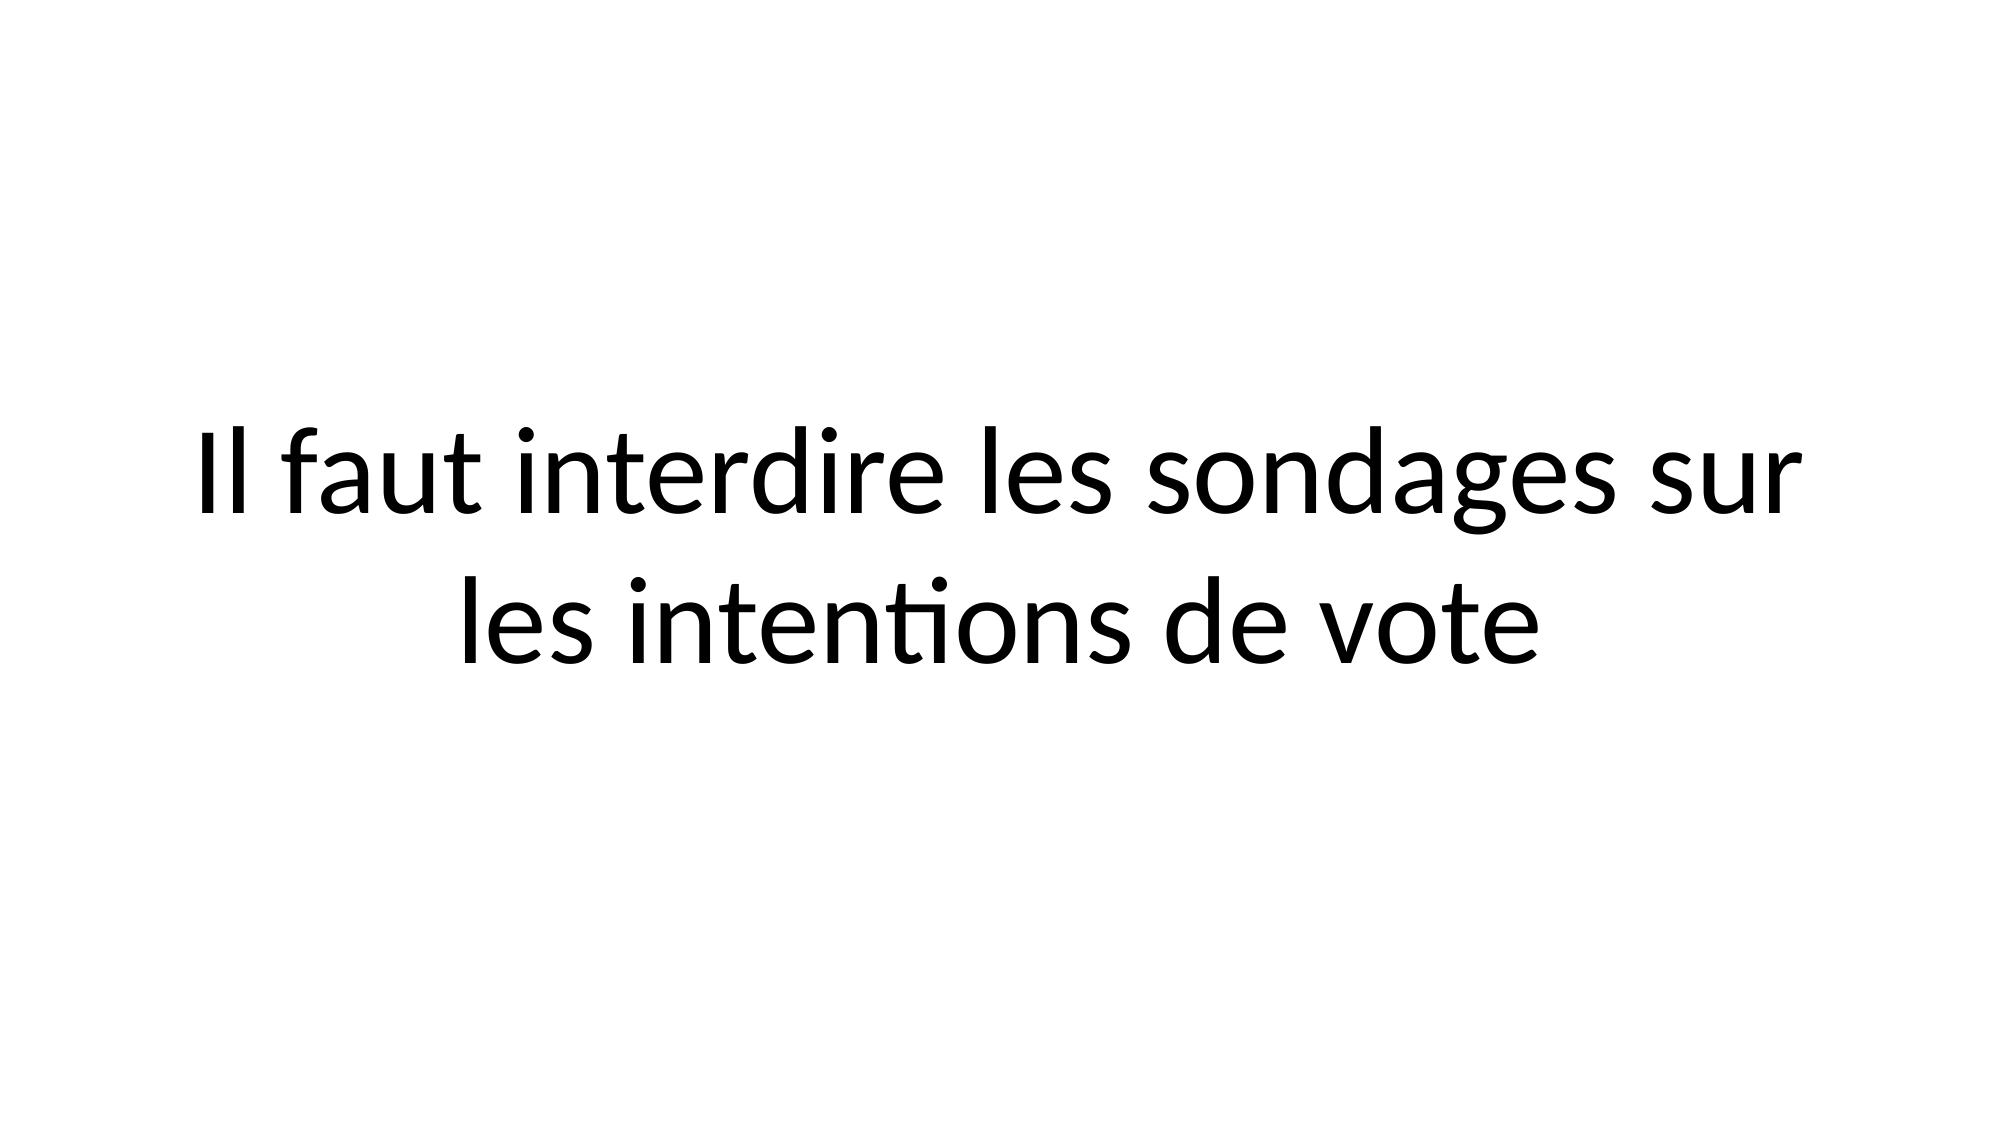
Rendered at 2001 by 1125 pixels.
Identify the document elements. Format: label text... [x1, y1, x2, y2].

text_box Il faut interdire les sondages sur les intentions de vote [117, 381, 1883, 697]
